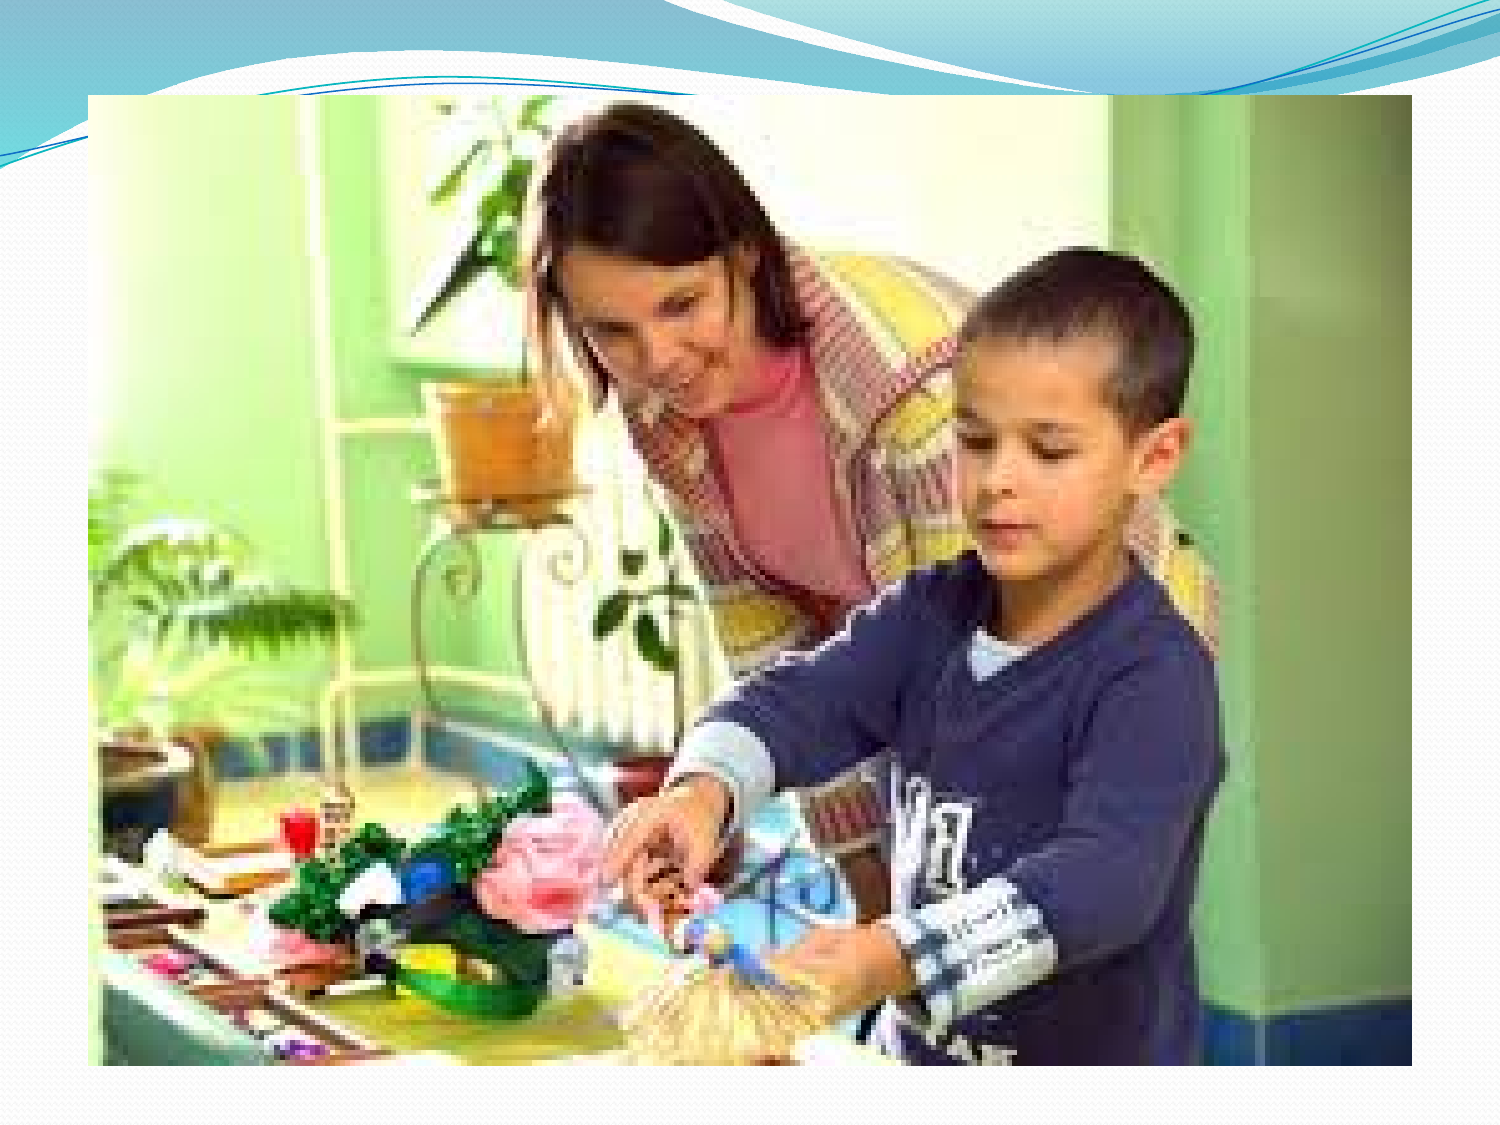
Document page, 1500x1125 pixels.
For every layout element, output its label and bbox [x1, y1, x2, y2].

picture [88, 95, 1412, 1066]
